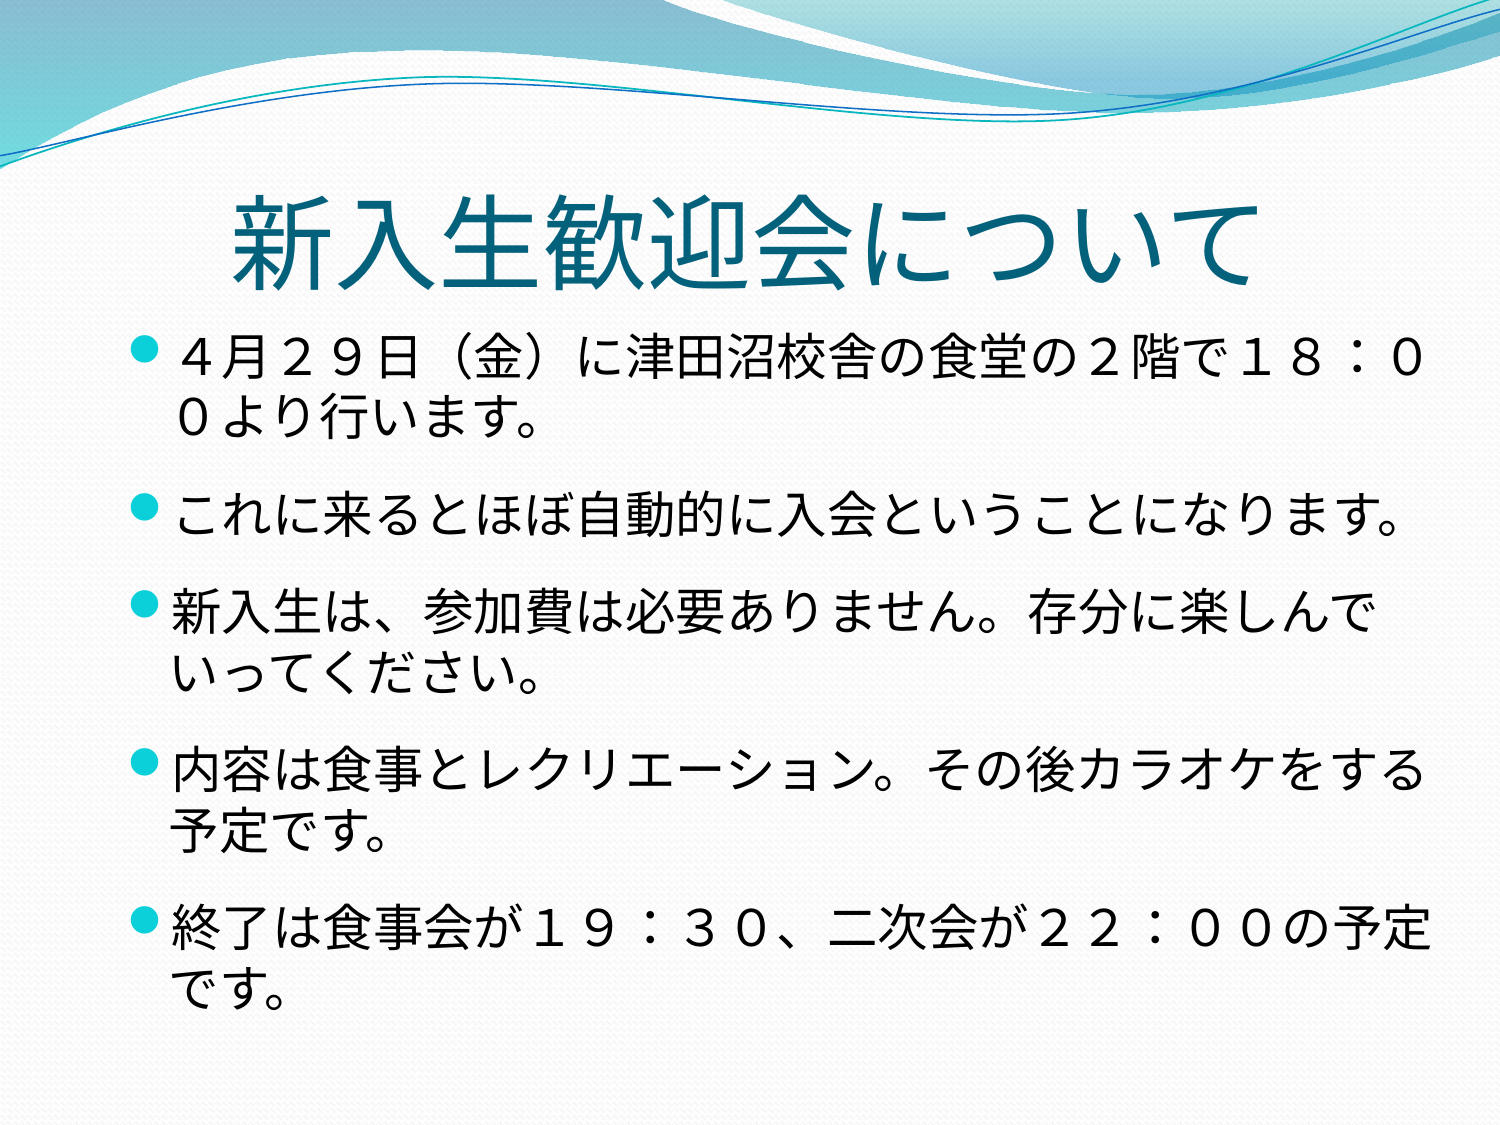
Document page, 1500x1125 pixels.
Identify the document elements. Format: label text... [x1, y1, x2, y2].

list ４月２９日（金）に津田沼校舎の食堂の２階で１８：００より行います。 これに来るとほぼ自動的に入会ということになります。 新入生は、参加費は必要ありません。存分に楽しんでいってください。 内容は食事とレクリエーション。その後カラオケをする予定です。 終了は食事会が１９：３０、二次会が２２：００の予定です。 [112, 317, 1465, 1038]
title 新入生歓迎会について [75, 115, 1425, 303]
